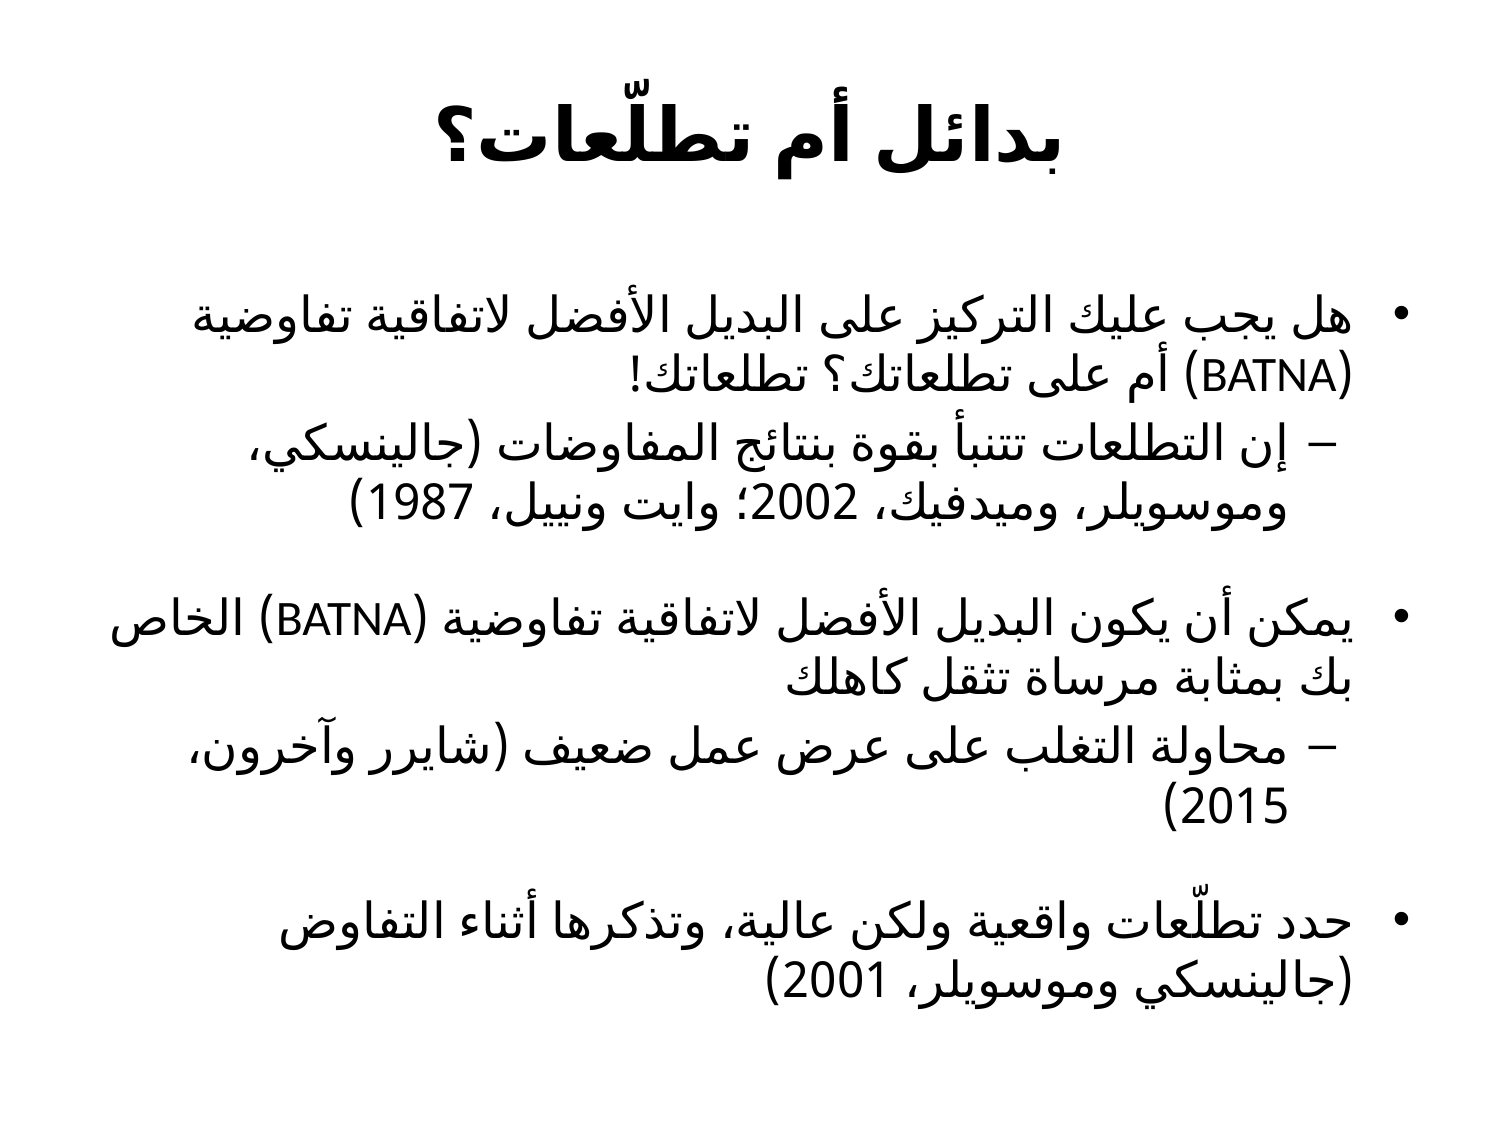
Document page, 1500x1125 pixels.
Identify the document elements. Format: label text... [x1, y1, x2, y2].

title بدائل أم تطلّعات؟ [75, 37, 1425, 225]
list هل يجب عليك التركيز على البديل الأفضل لاتفاقية تفاوضية (BATNA) أم على تطلعاتك؟ تطلعاتك! إن التطلعات تتنبأ بقوة بنتائج المفاوضات (جالينسكي، وموسويلر، وميدفيك، 2002؛ وايت ونييل، 1987) يمكن أن يكون البديل الأفضل لاتفاقية تفاوضية (BATNA) الخاص بك بمثابة مرساة تثقل كاهلك محاولة التغلب على عرض عمل ضعيف (شايرر وآخرون، 2015) حدد تطلّعات واقعية ولكن عالية، وتذكرها أثناء التفاوض (جالينسكي وموسويلر، 2001) [75, 275, 1425, 1018]
